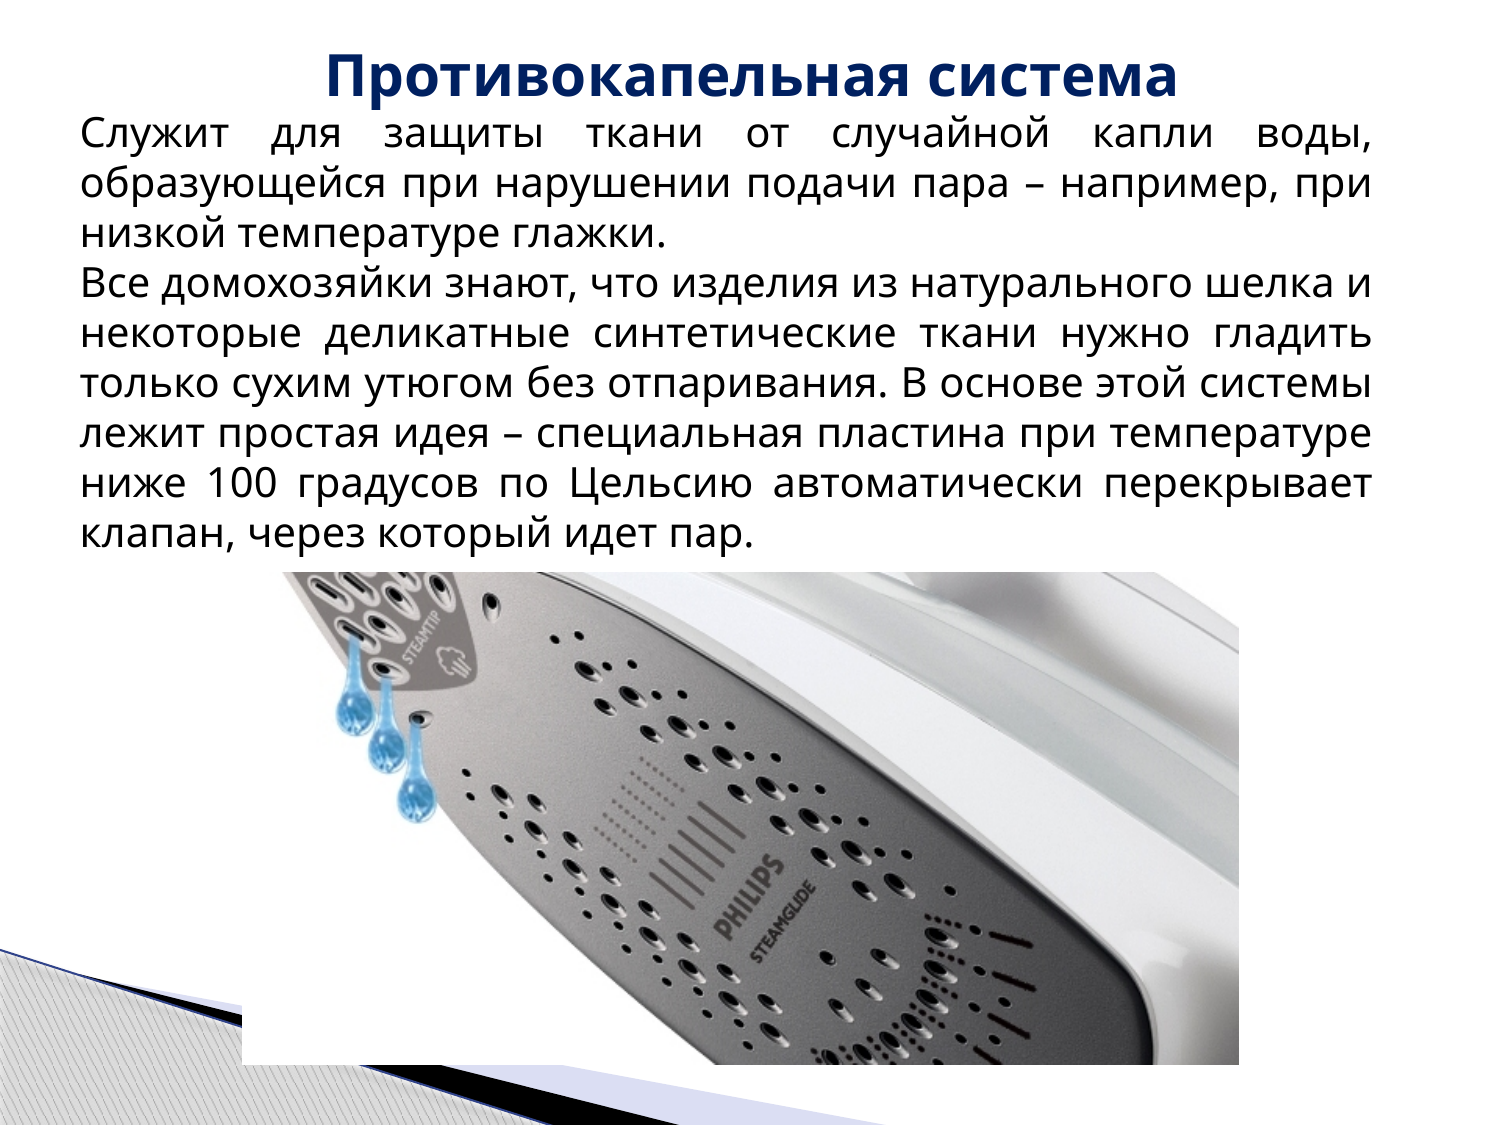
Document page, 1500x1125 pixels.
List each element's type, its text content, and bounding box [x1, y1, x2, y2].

picture [241, 571, 1240, 1065]
text_box Противокапельная система [309, 31, 1196, 98]
text_box Служит для защиты ткани от случайной капли воды, образующейся при нарушении подачи пара – например, при низкой температуре глажки. Все домохозяйки знают, что изделия из натурального шелка и некоторые деликатные синтетические ткани нужно гладить только сухим утюгом без отпаривания. В основе этой системы лежит простая идея – специальная пластина при температуре ниже 100 градусов по Цельсию автоматически перекрывает клапан, через который идет пар. [64, 98, 1388, 564]
